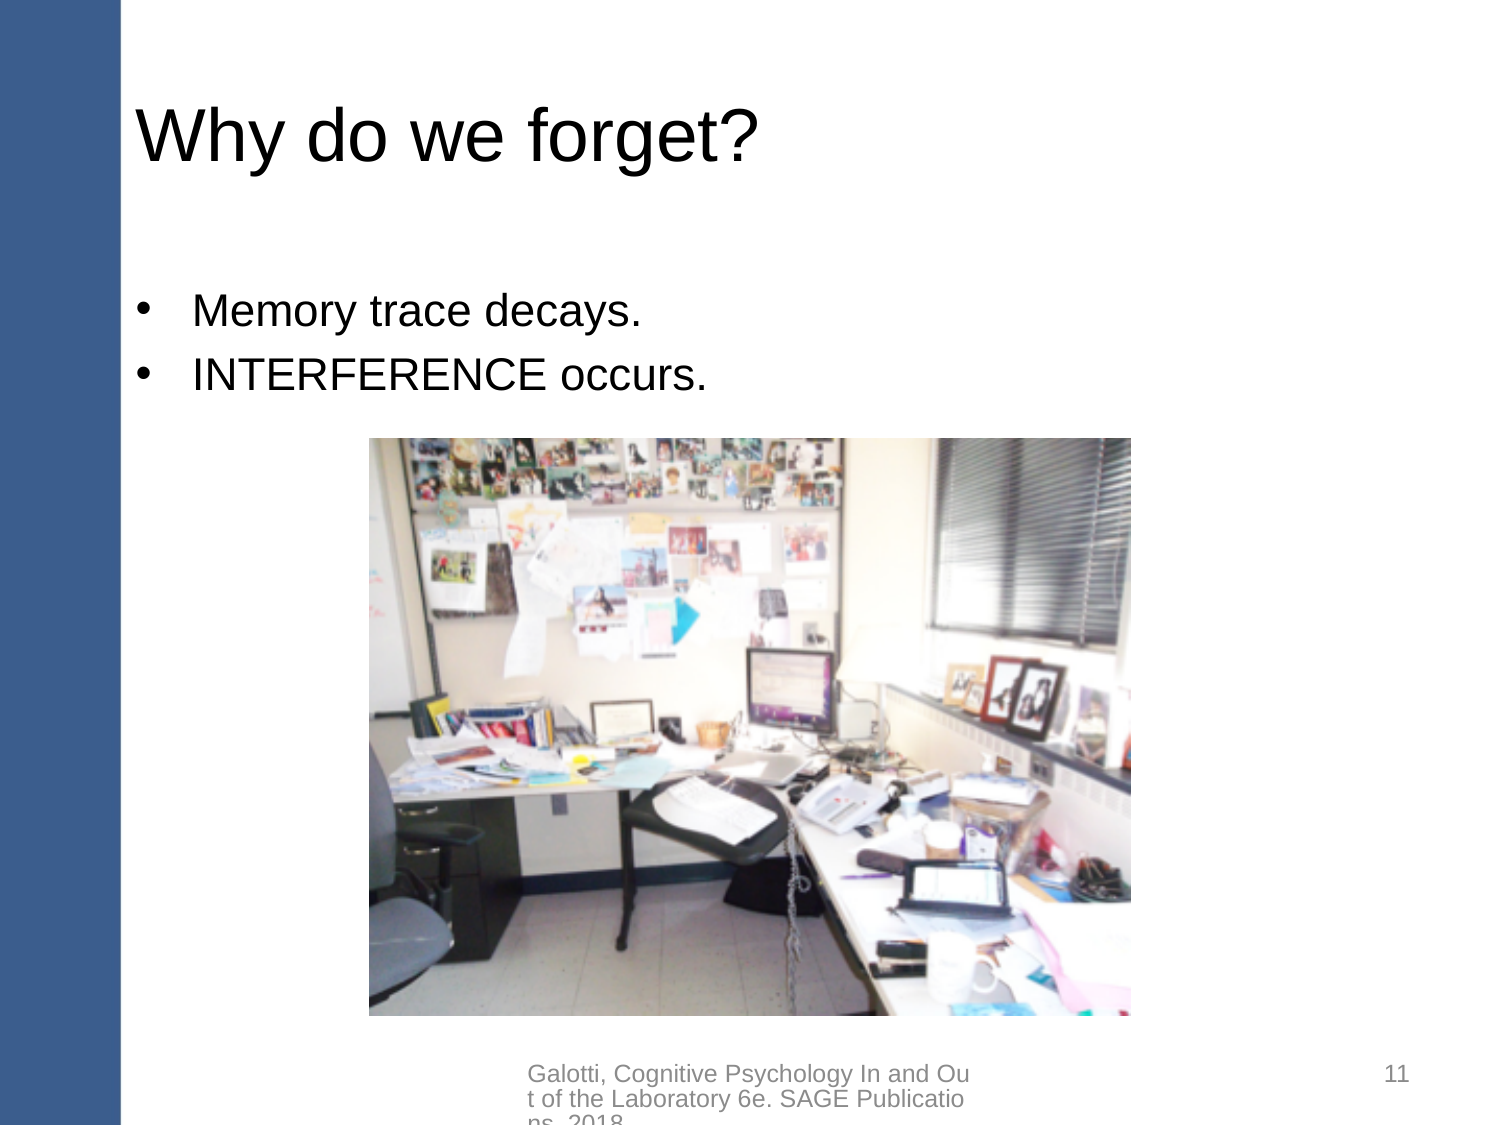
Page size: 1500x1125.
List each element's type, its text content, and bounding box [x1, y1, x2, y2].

title Why do we forget? [120, 37, 1471, 225]
list Memory trace decays. INTERFERENCE occurs. [120, 273, 1471, 1016]
slide_number 11 [1074, 1042, 1425, 1103]
footer Galotti, Cognitive Psychology In and Out of the Laboratory 6e. SAGE Publications, 2018. [512, 1042, 988, 1103]
picture [0, 0, 1500, 1125]
